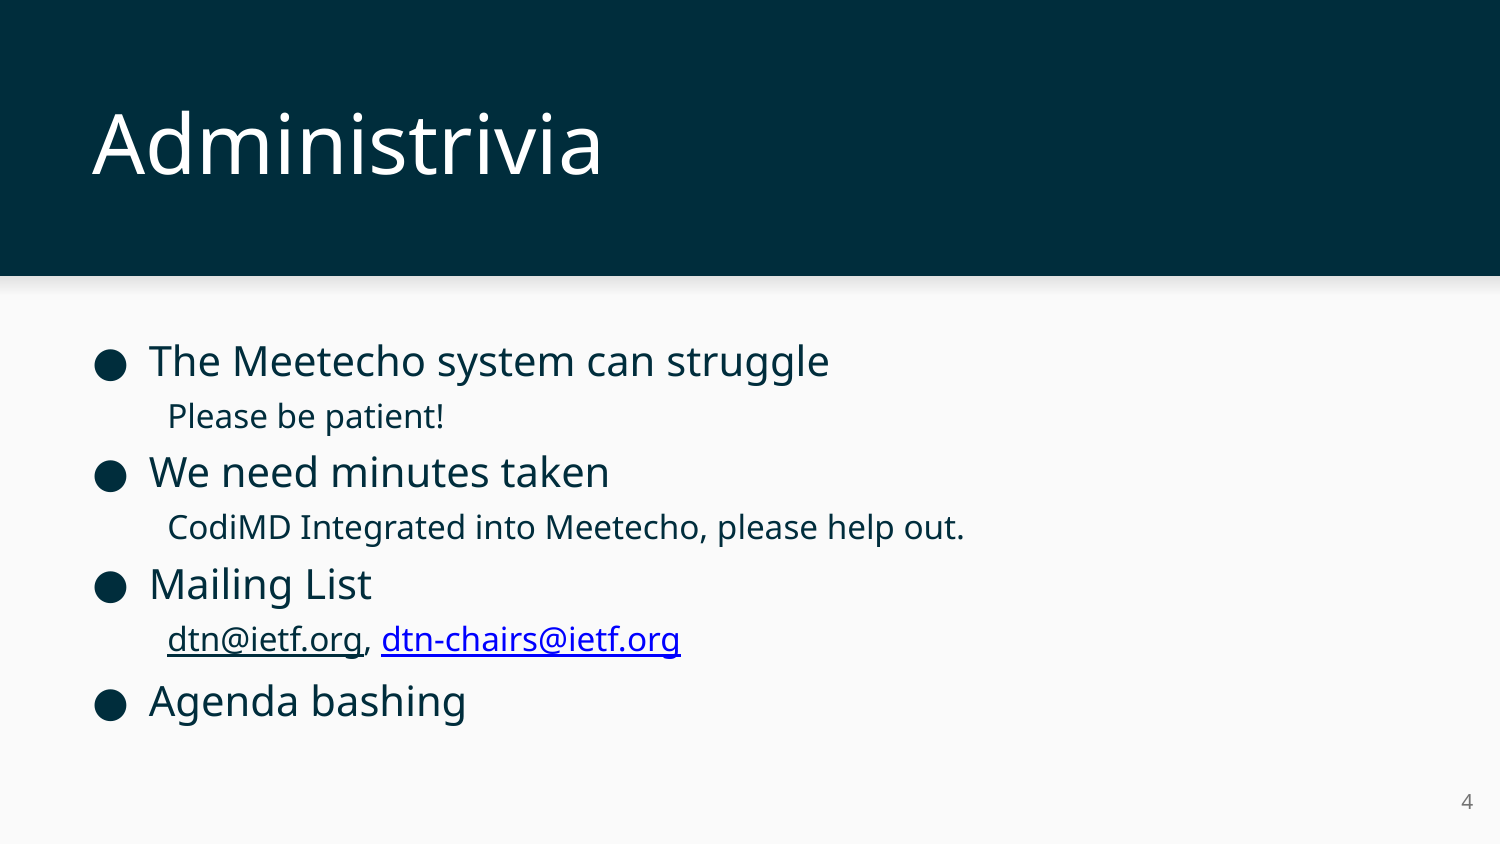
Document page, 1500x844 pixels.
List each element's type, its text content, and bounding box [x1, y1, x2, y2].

title Administrivia [77, 35, 1427, 248]
slide_number 4 [1432, 775, 1489, 830]
list The Meetecho system can struggle Please be patient! We need minutes taken CodiMD Integrated into Meetecho, please help out. Mailing List dtn@ietf.org, dtn-chairs@ietf.org Agenda bashing [77, 314, 1427, 760]
